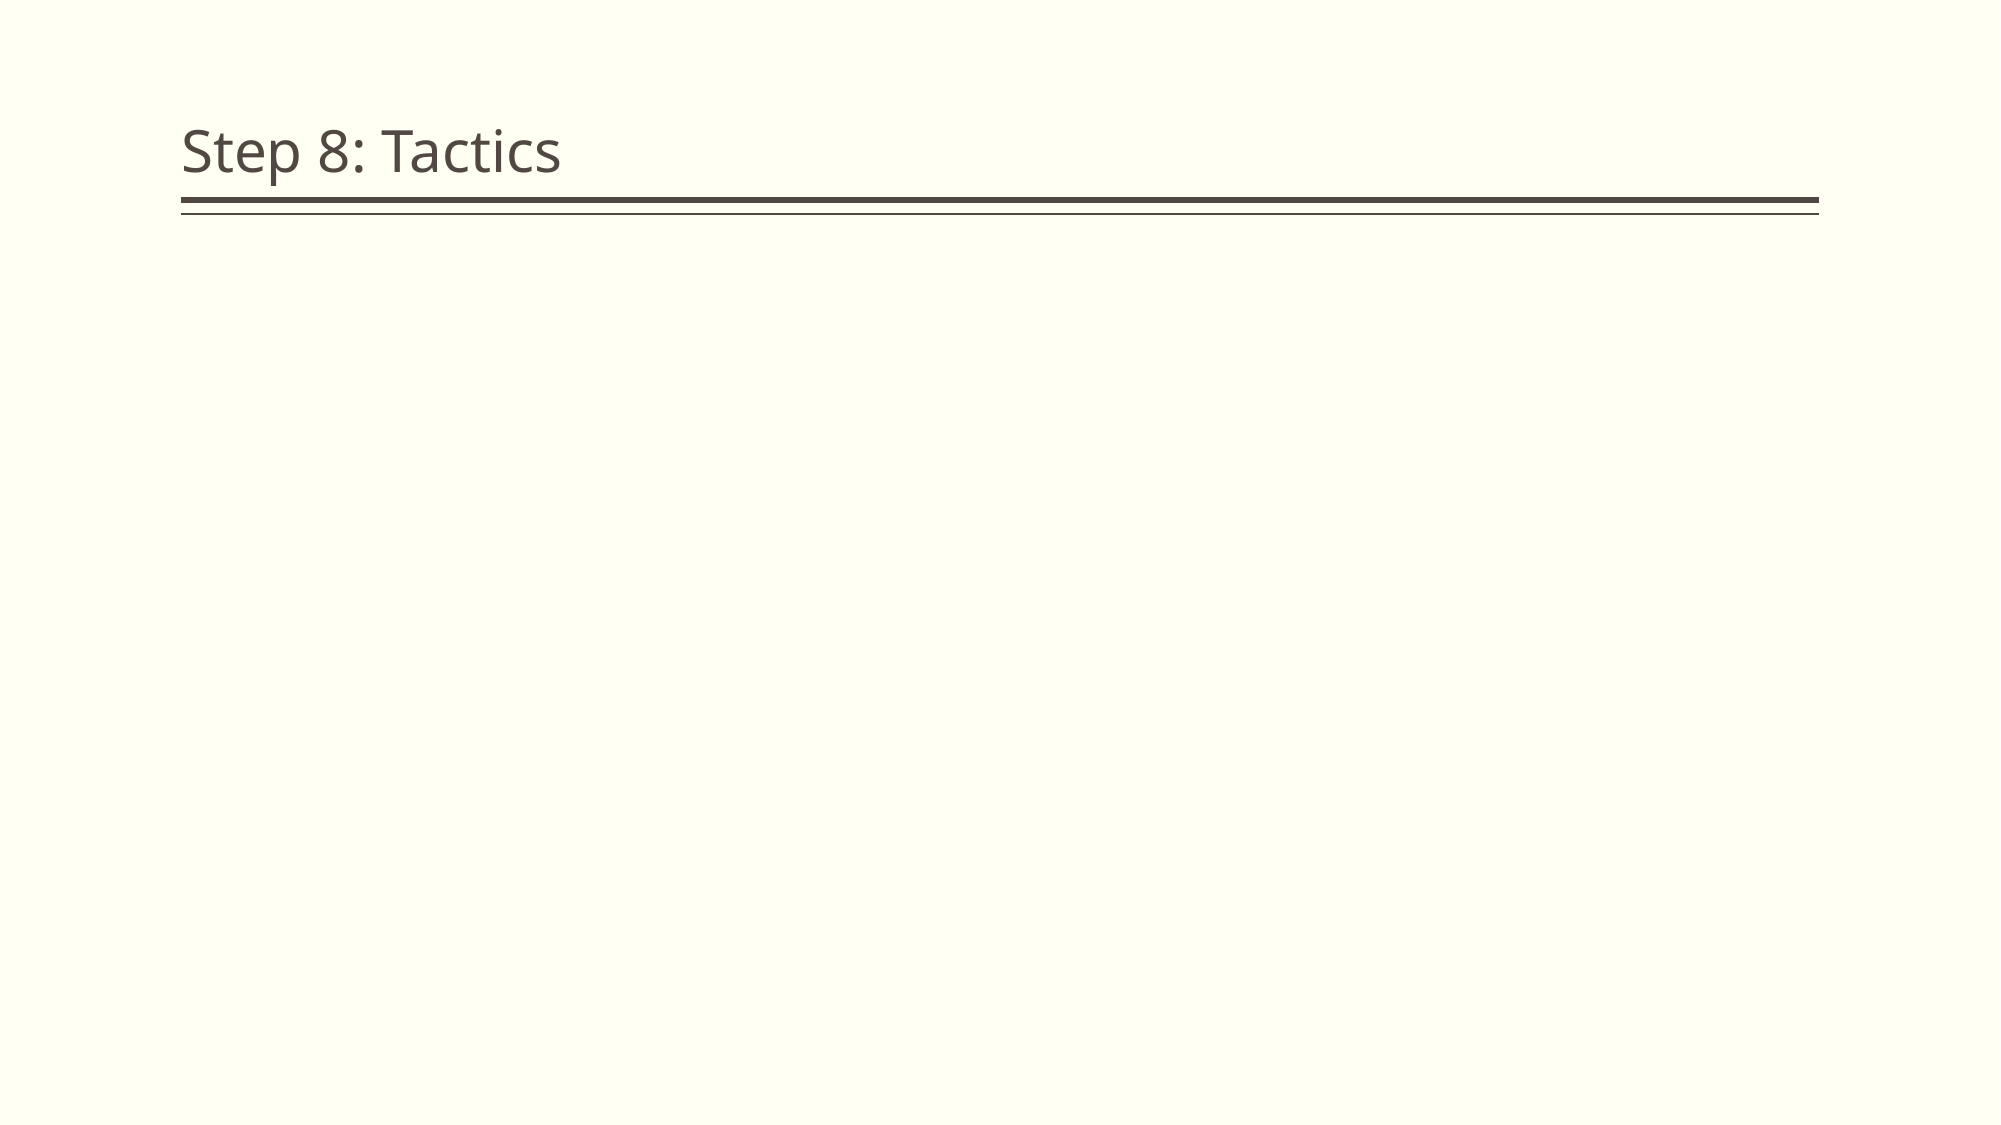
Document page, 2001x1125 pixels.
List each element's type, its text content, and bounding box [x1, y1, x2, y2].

title Step 8: Tactics [181, 12, 1819, 193]
